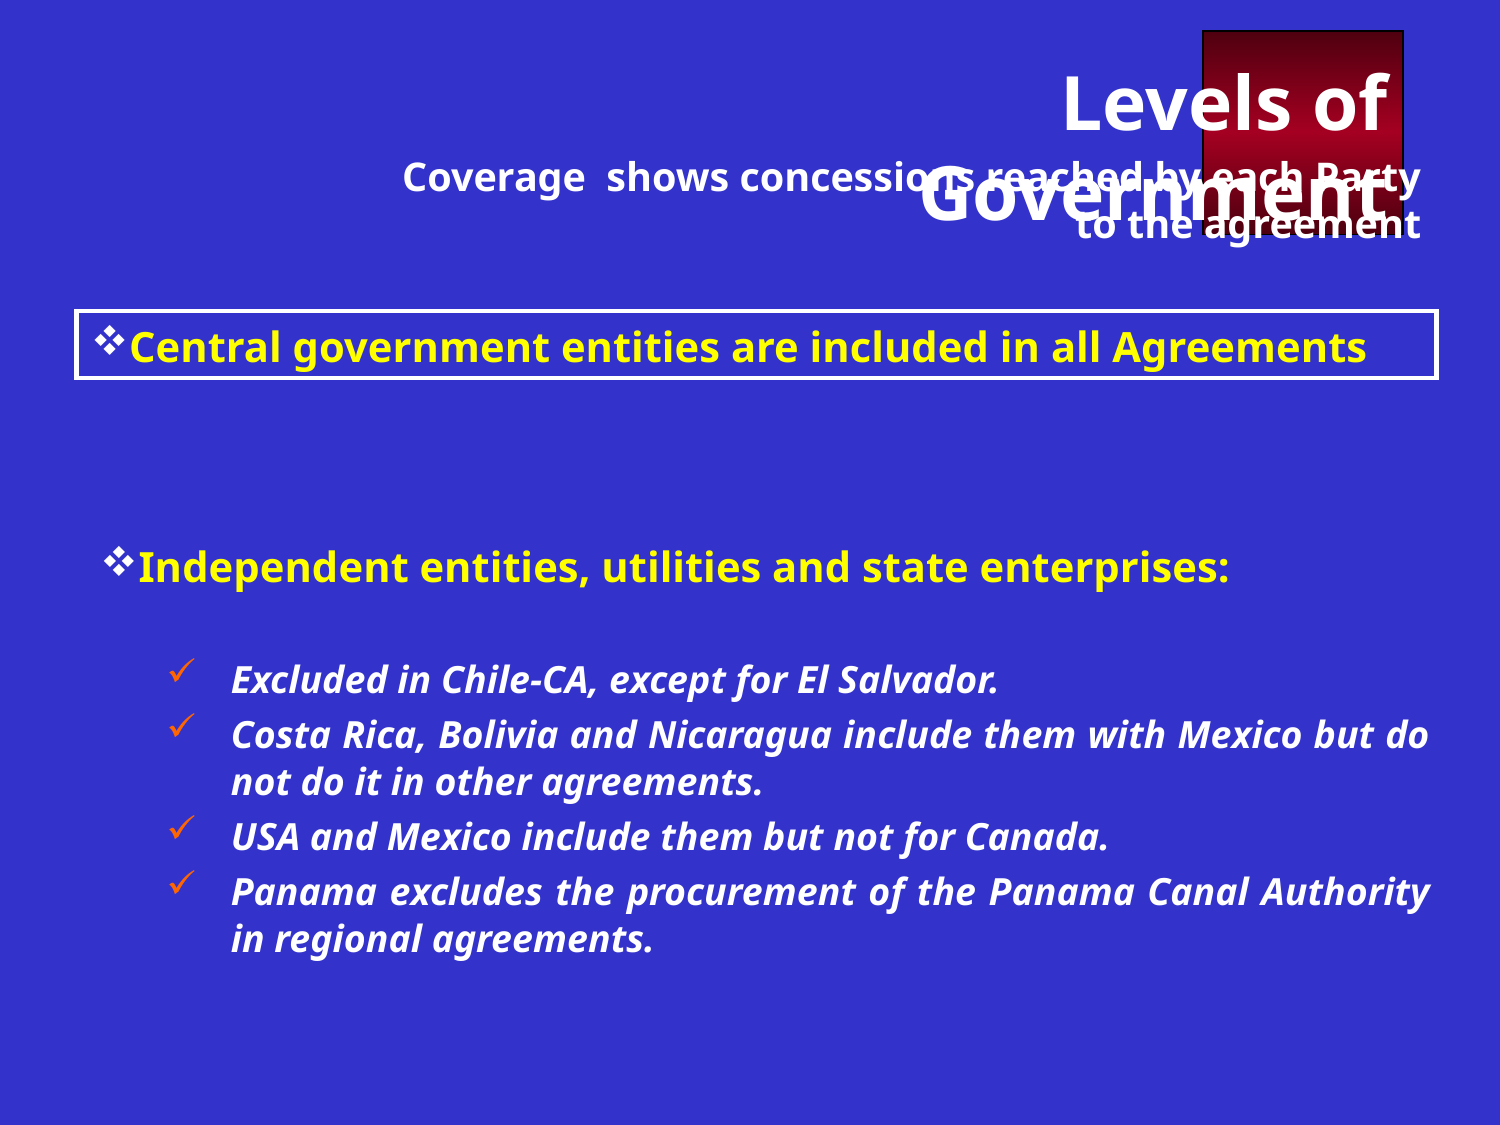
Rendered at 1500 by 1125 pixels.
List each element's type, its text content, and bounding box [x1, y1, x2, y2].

text_box Central government entities are included in all Agreements [76, 310, 1437, 379]
text_box Independent entities, utilities and state enterprises: Excluded in Chile-CA, except for El Salvador. Costa Rica, Bolivia and Nicaragua include them with Mexico but do not do it in other agreements. USA and Mexico include them but not for Canada. Panama excludes the procurement of the Panama Canal Authority in regional agreements. [85, 531, 1446, 968]
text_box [379, 30, 1437, 255]
